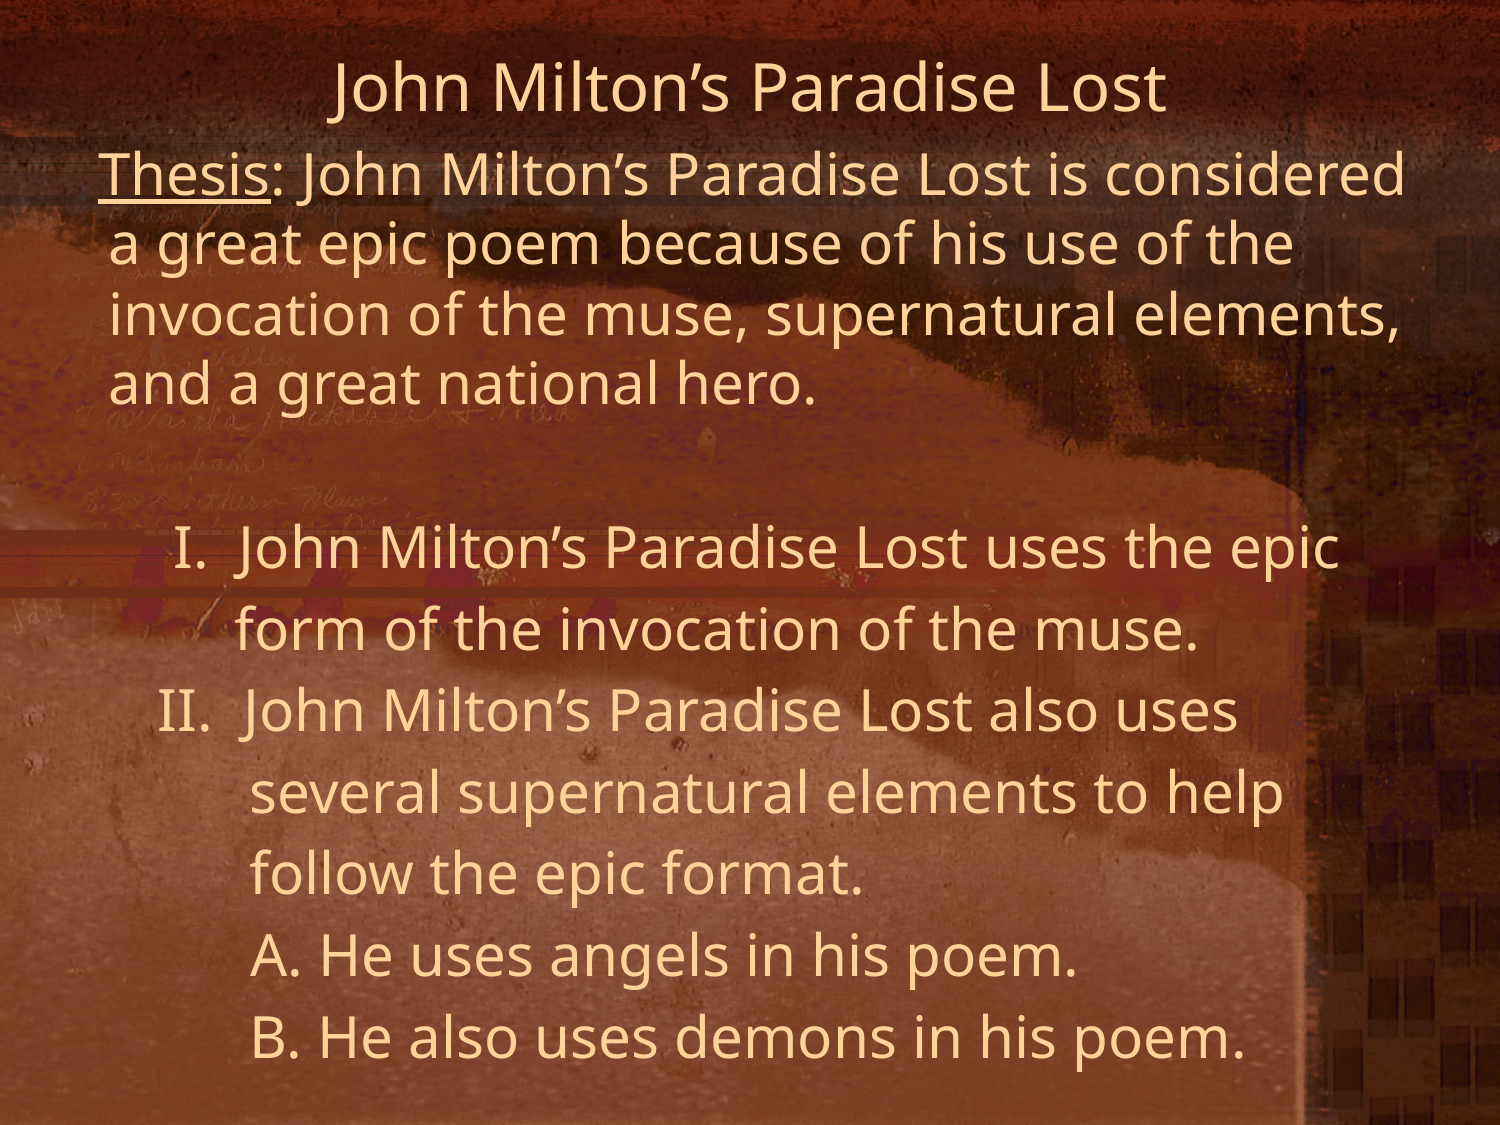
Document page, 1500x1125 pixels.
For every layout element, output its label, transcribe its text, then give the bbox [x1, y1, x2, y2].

picture [0, 0, 1500, 1125]
list John Milton’s Paradise Lost Thesis: John Milton’s Paradise Lost is considered a great epic poem because of his use of the invocation of the muse, supernatural elements, and a great national hero. I. John Milton’s Paradise Lost uses the epic form of the invocation of the muse. II. John Milton’s Paradise Lost also uses several supernatural elements to help follow the epic format. A. He uses angels in his poem. B. He also uses demons in his poem. [37, 37, 1463, 1101]
